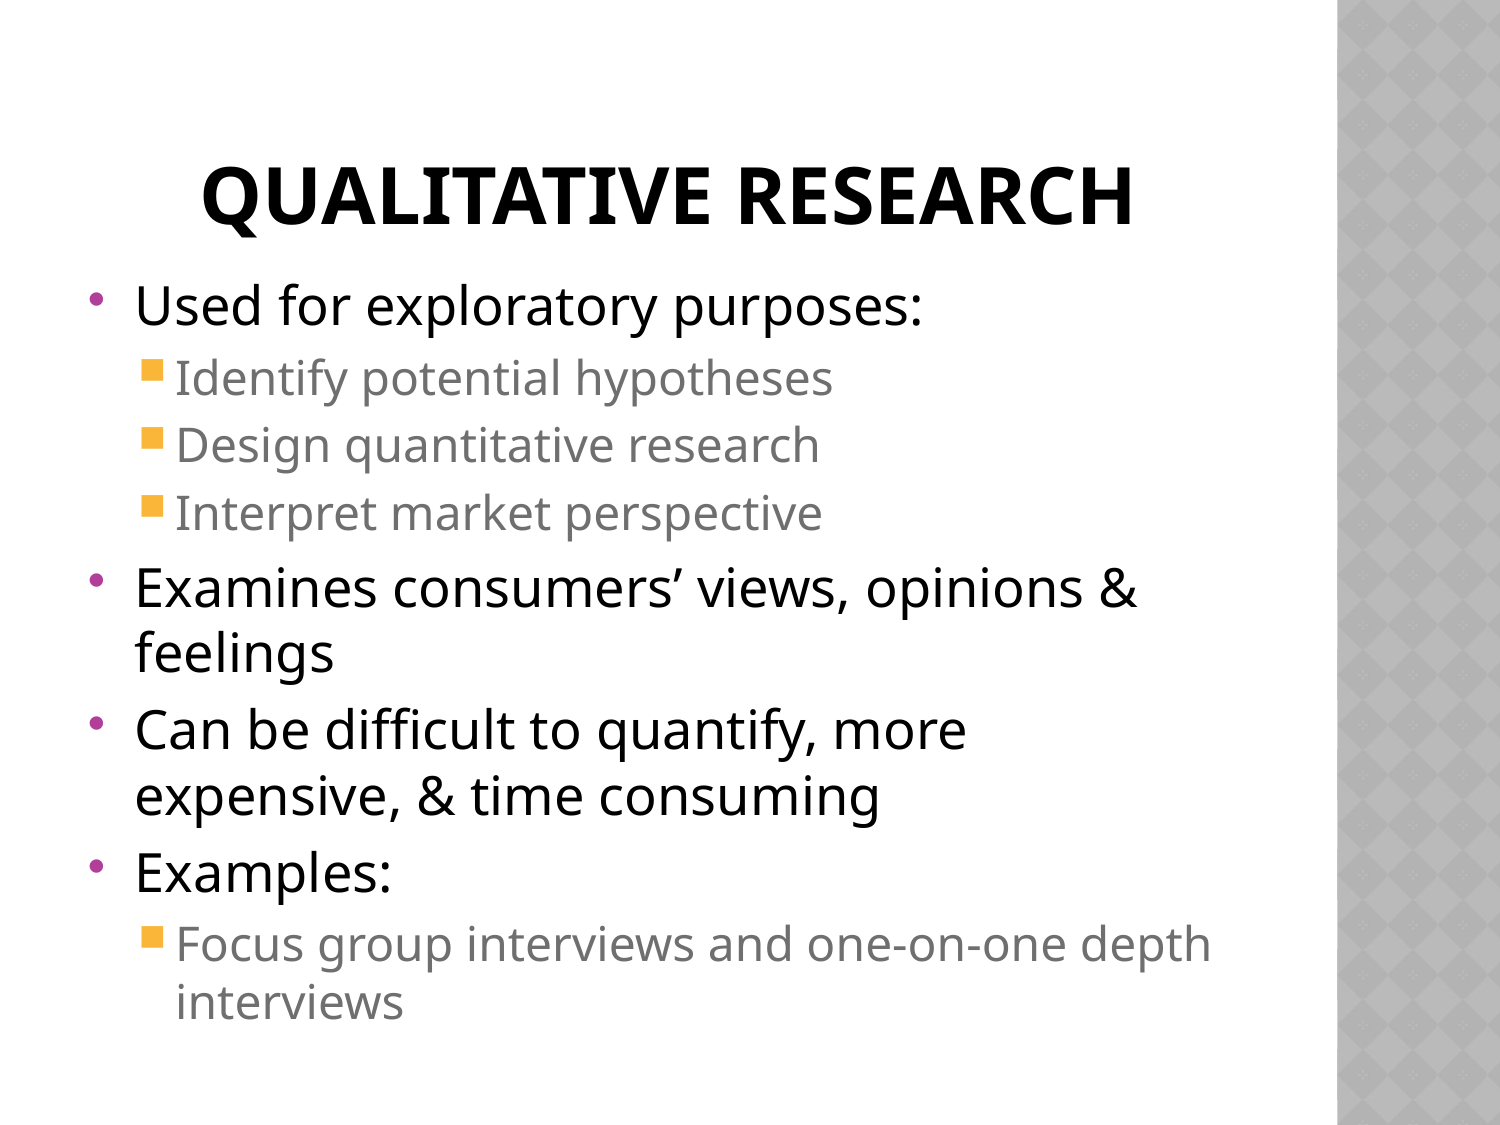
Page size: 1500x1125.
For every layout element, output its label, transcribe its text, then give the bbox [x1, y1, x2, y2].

list Used for exploratory purposes: Identify potential hypotheses Design quantitative research Interpret market perspective Examines consumers’ views, opinions & feelings Can be difficult to quantify, more expensive, & time consuming Examples: Focus group interviews and one-on-one depth interviews [75, 264, 1263, 1059]
title Qualitative Research [75, 52, 1263, 240]
